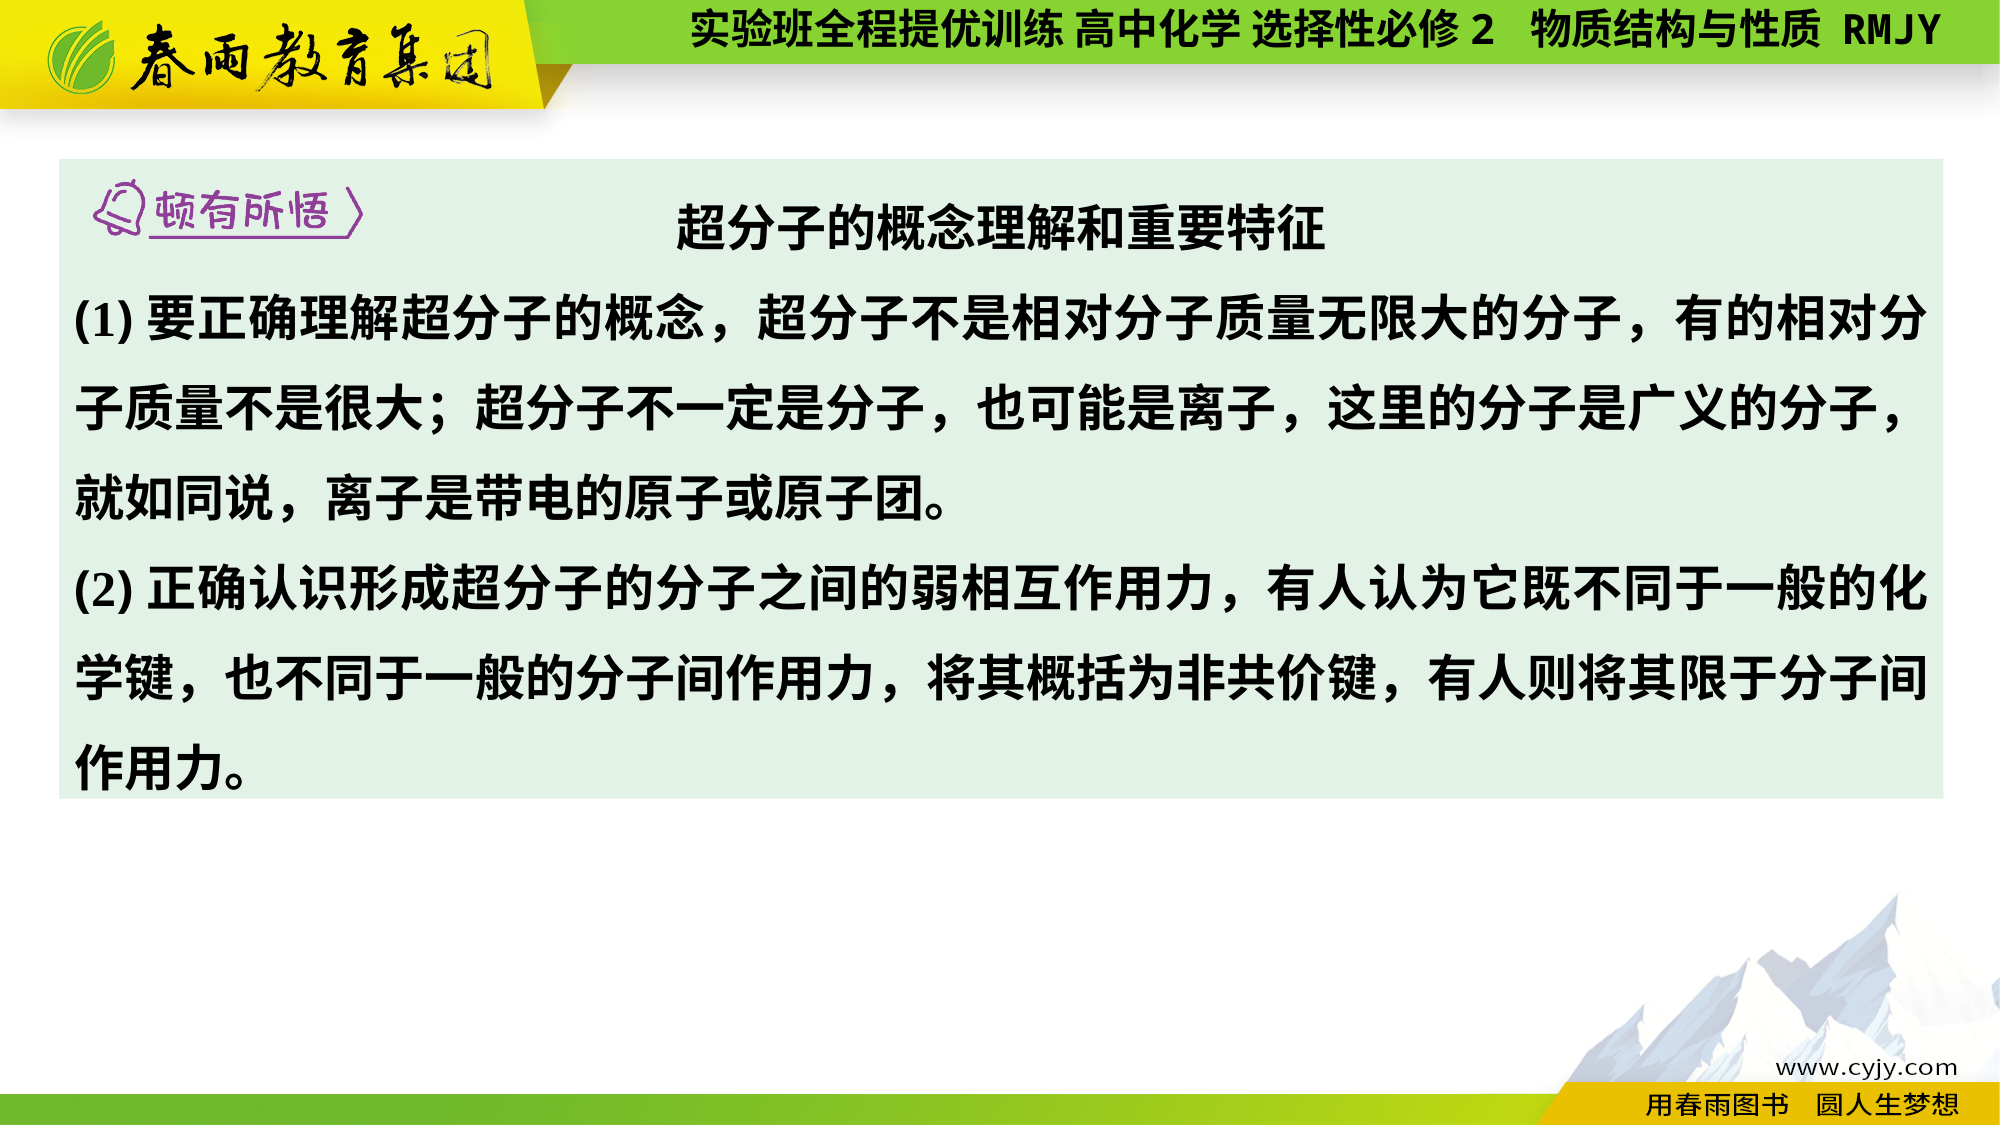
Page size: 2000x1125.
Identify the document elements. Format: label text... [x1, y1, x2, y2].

picture [0, 0, 2000, 1125]
list 超分子的概念理解和重要特征 (1)要正确理解超分子的概念，超分子不是相对分子质量无限大的分子，有的相对分子质量不是很大；超分子不一定是分子，也可能是离子，这里的分子是广义的分子，就如同说，离子是带电的原子或原子团。 (2)正确认识形成超分子的分子之间的弱相互作用力，有人认为它既不同于一般的化学键，也不同于一般的分子间作用力，将其概括为非共价键，有人则将其限于分子间作用力。 [59, 158, 1944, 799]
